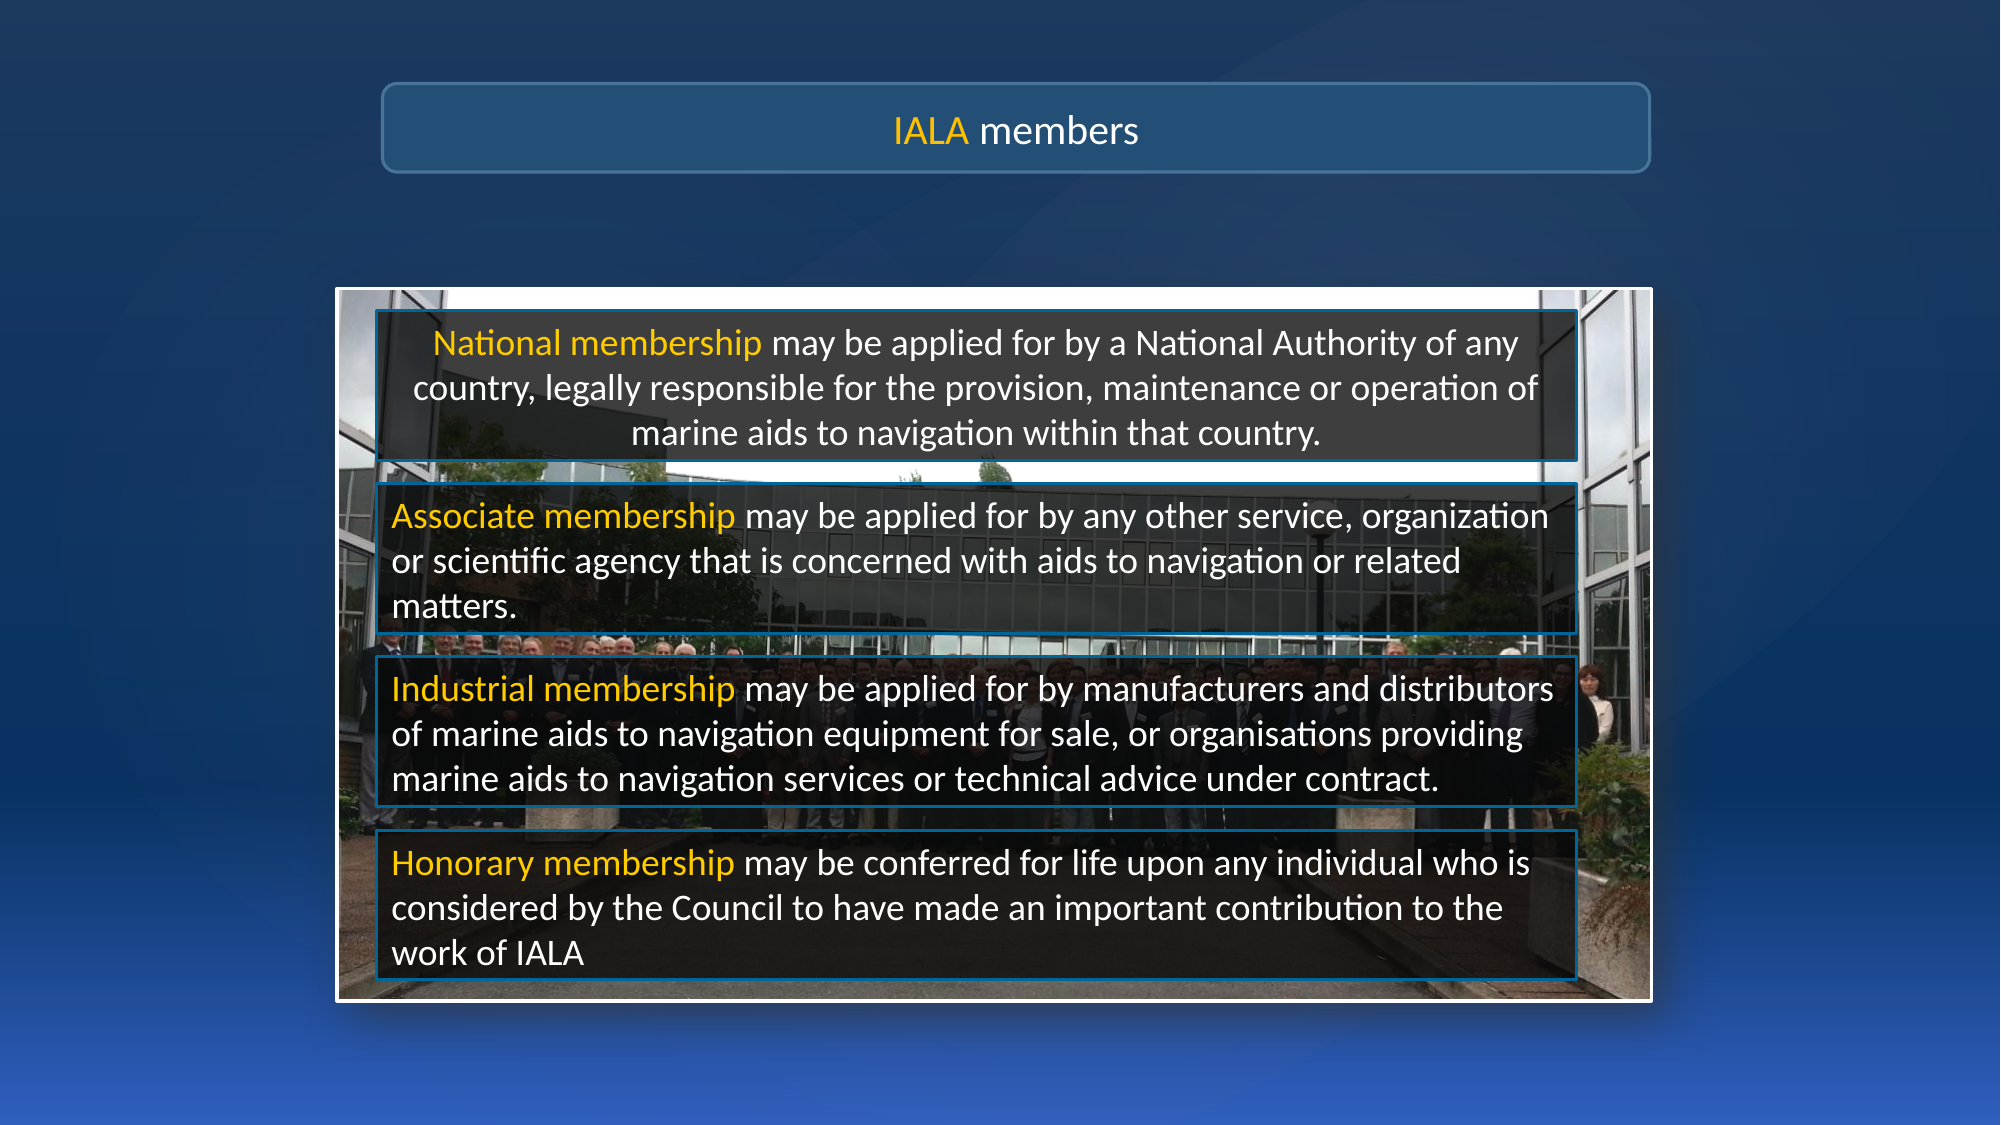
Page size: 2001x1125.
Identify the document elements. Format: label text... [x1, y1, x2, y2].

picture [338, 289, 1651, 1000]
text_box IALA members [380, 81, 1652, 174]
